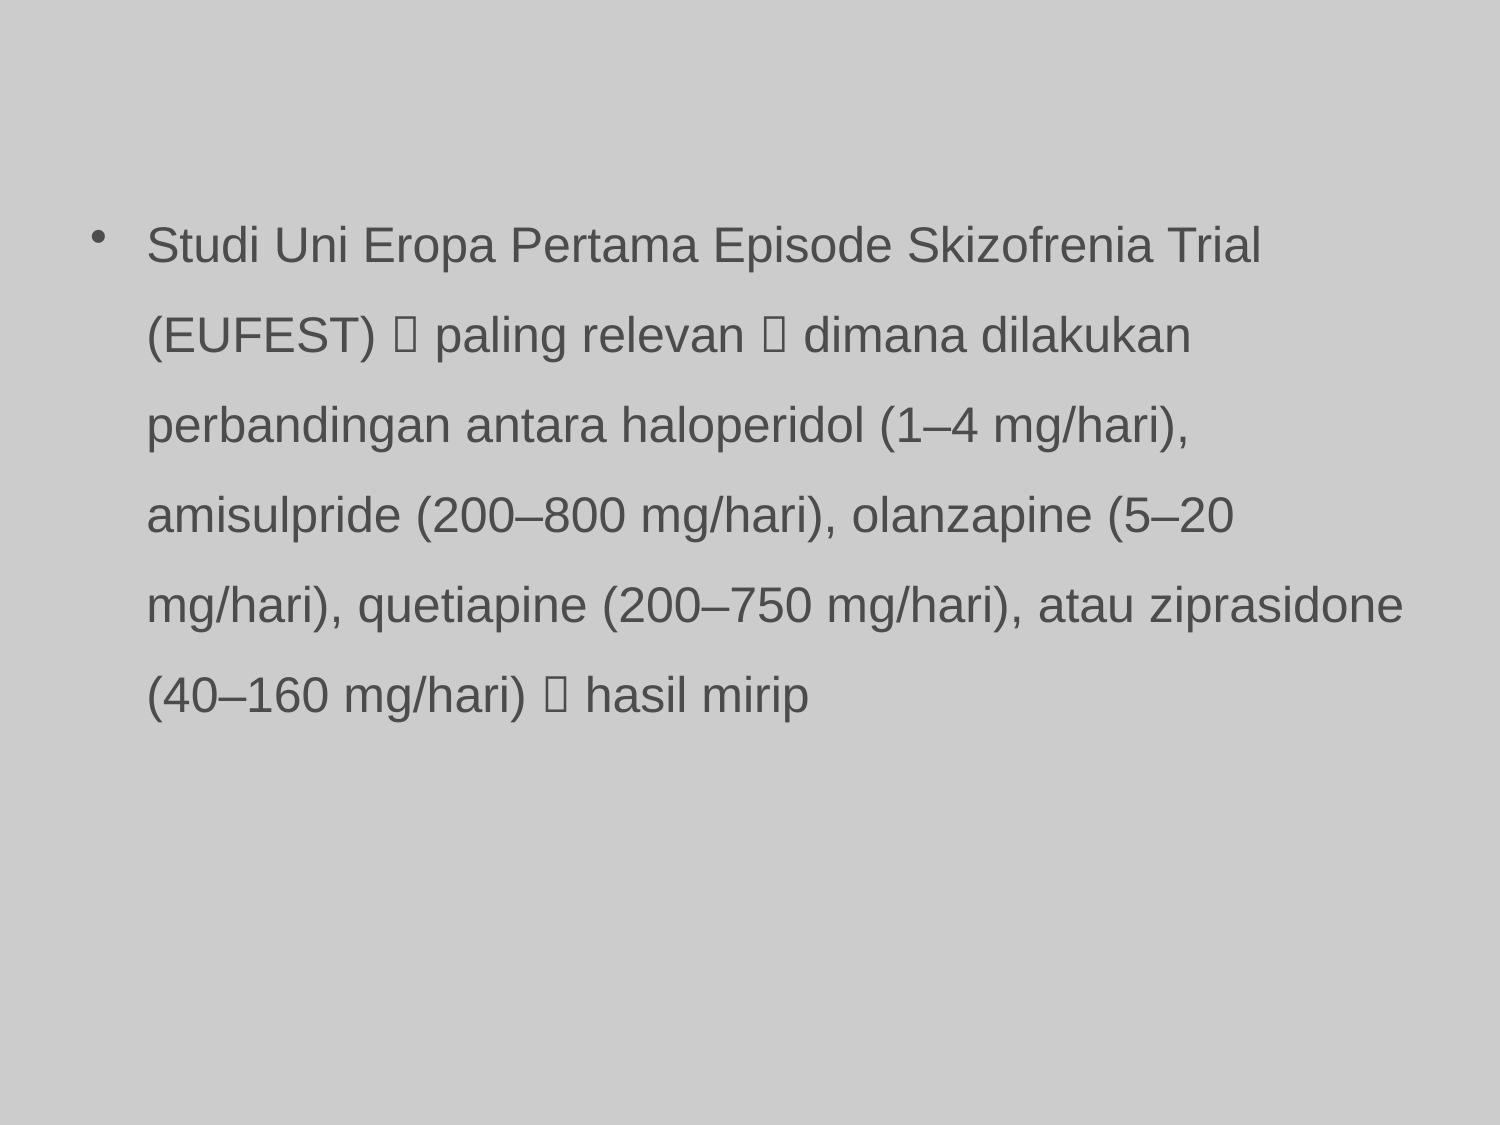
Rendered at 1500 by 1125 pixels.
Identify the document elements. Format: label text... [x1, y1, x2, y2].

list Studi Uni Eropa Pertama Episode Skizofrenia Trial (EUFEST)  paling relevan  dimana dilakukan perbandingan antara haloperidol (1–4 mg/hari), amisulpride (200–800 mg/hari), olanzapine (5–20 mg/hari), quetiapine (200–750 mg/hari), atau ziprasidone (40–160 mg/hari)  hasil mirip [74, 174, 1426, 783]
